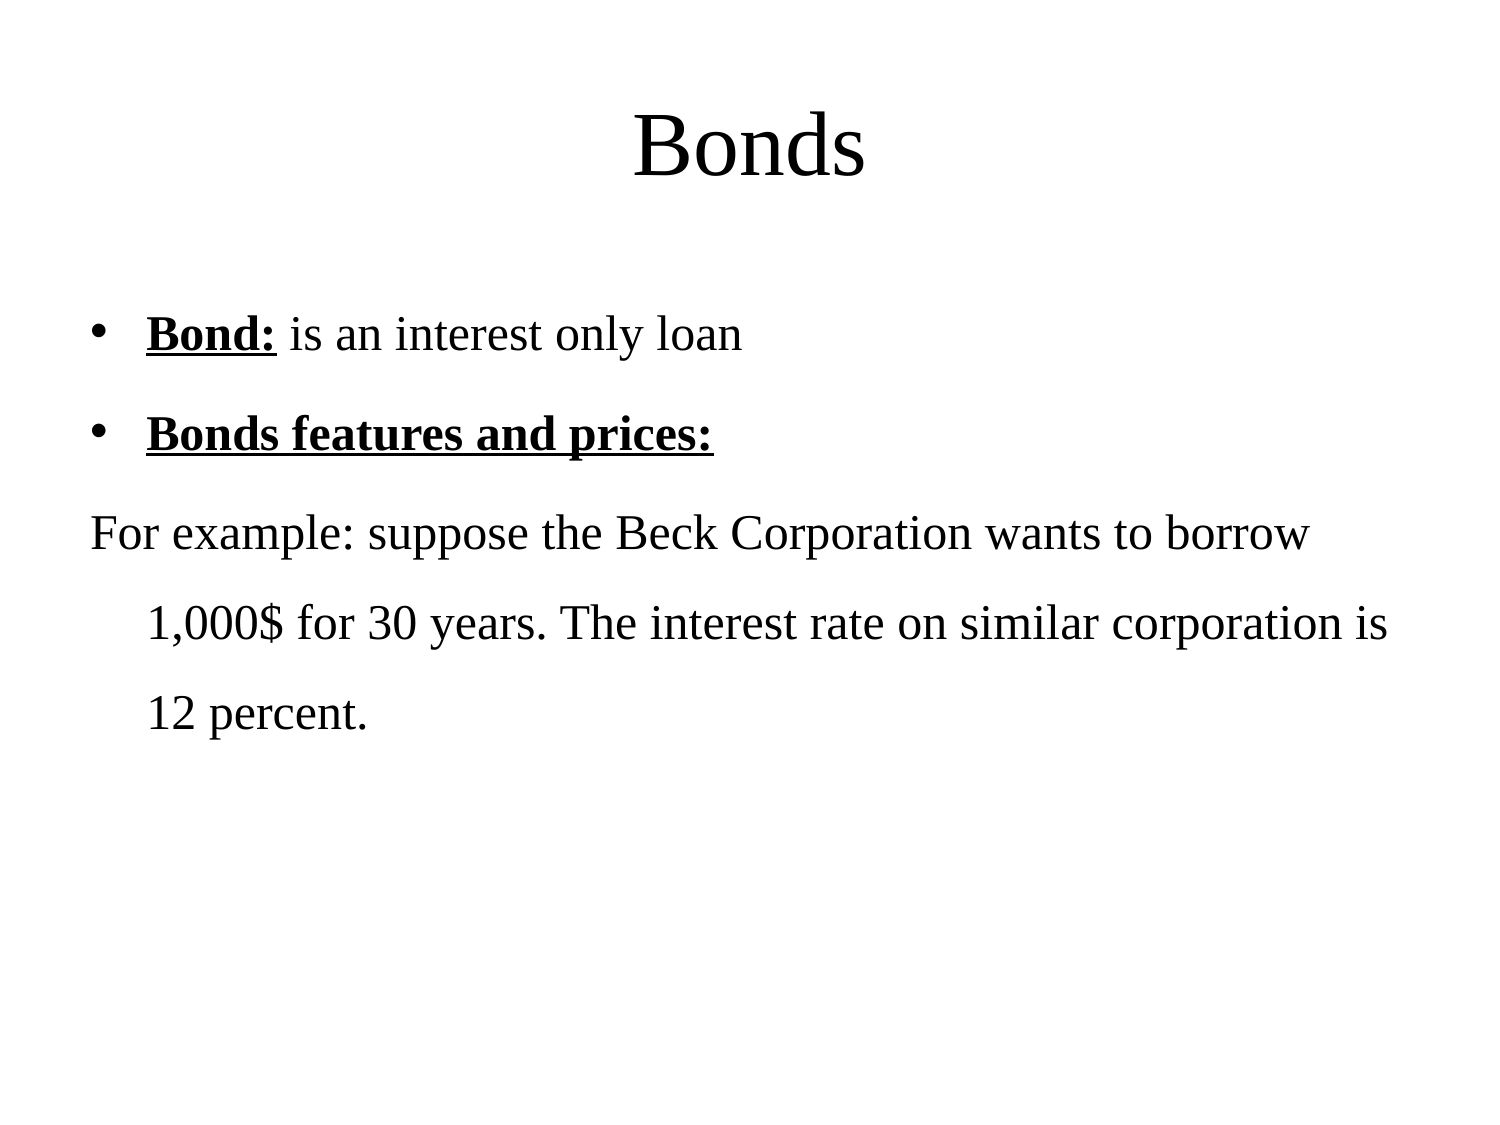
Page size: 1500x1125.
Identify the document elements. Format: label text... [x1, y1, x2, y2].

title Bonds [75, 45, 1425, 233]
list Bond: is an interest only loan Bonds features and prices: For example: suppose the Beck Corporation wants to borrow 1,000$ for 30 years. The interest rate on similar corporation is 12 percent. [75, 262, 1425, 1005]
